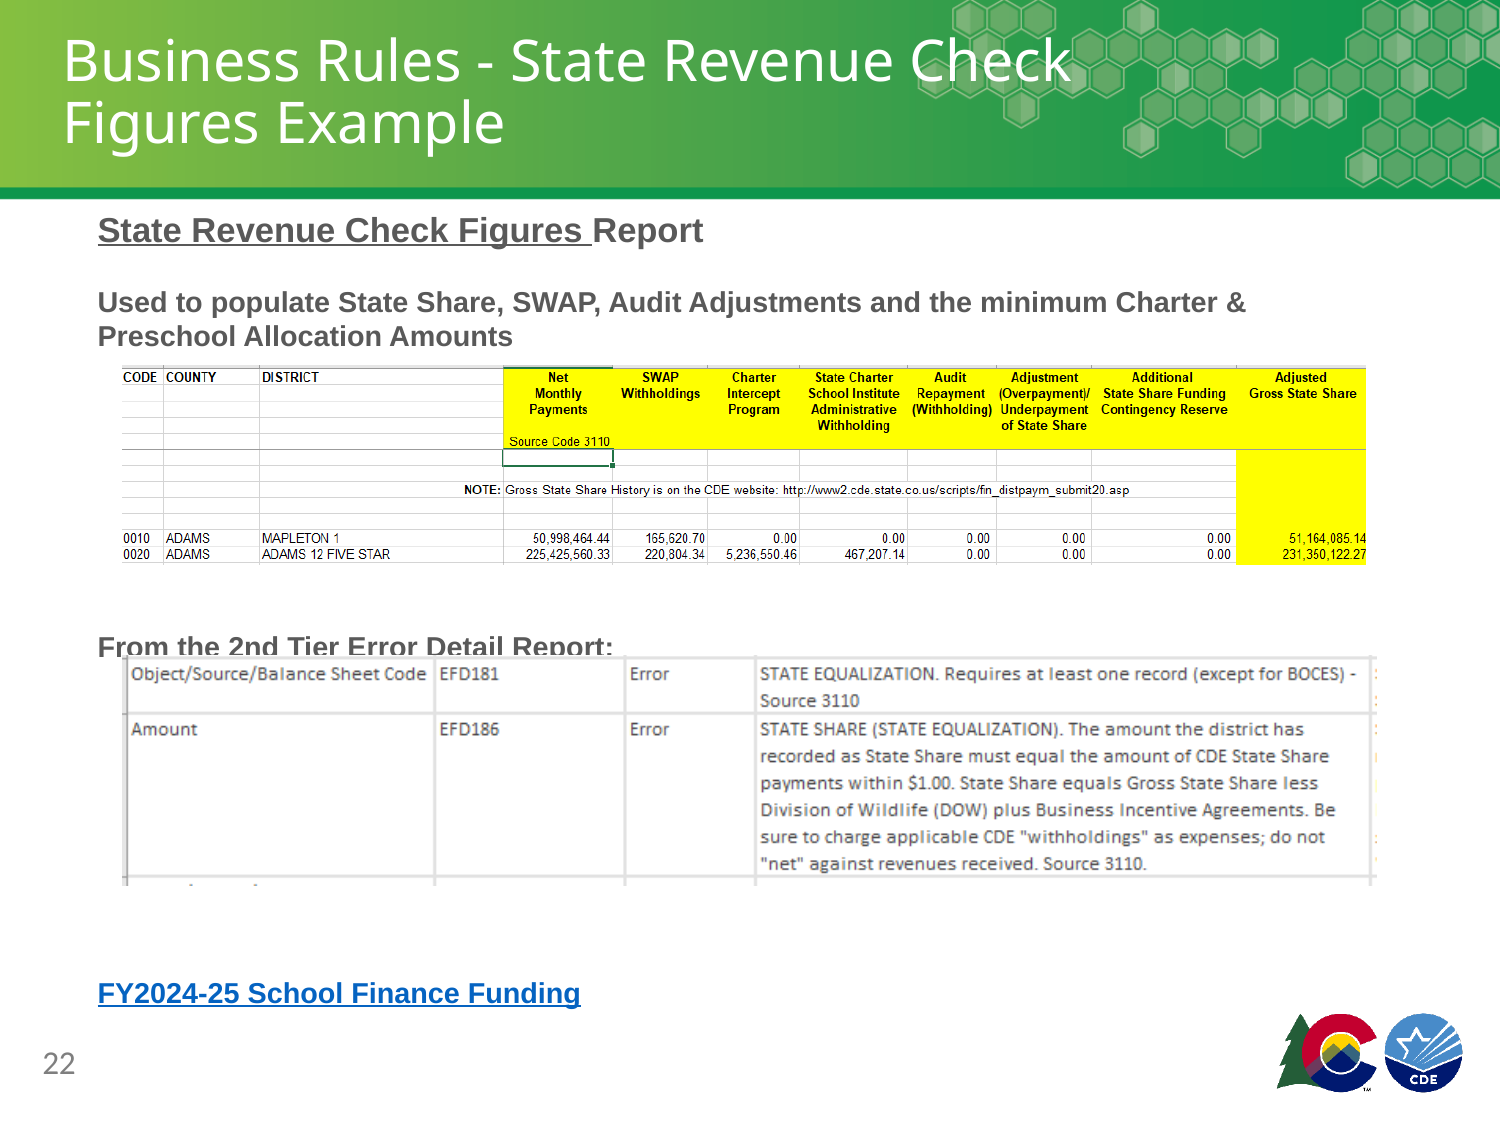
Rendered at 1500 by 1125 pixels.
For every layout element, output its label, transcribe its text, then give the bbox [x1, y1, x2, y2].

picture [122, 365, 1366, 565]
picture [1275, 1012, 1463, 1093]
title Business Rules - State Revenue Check Figures Example [62, 31, 1286, 156]
slide_number 22 [27, 1033, 365, 1094]
picture [0, 0, 1500, 200]
list State Revenue Check Figures Report Used to populate State Share, SWAP, Audit Adjustments and the minimum Charter & Preschool Allocation Amounts From the 2nd Tier Error Detail Report: FY2024-25 School Finance Funding [97, 207, 1392, 1017]
picture [122, 655, 1378, 886]
